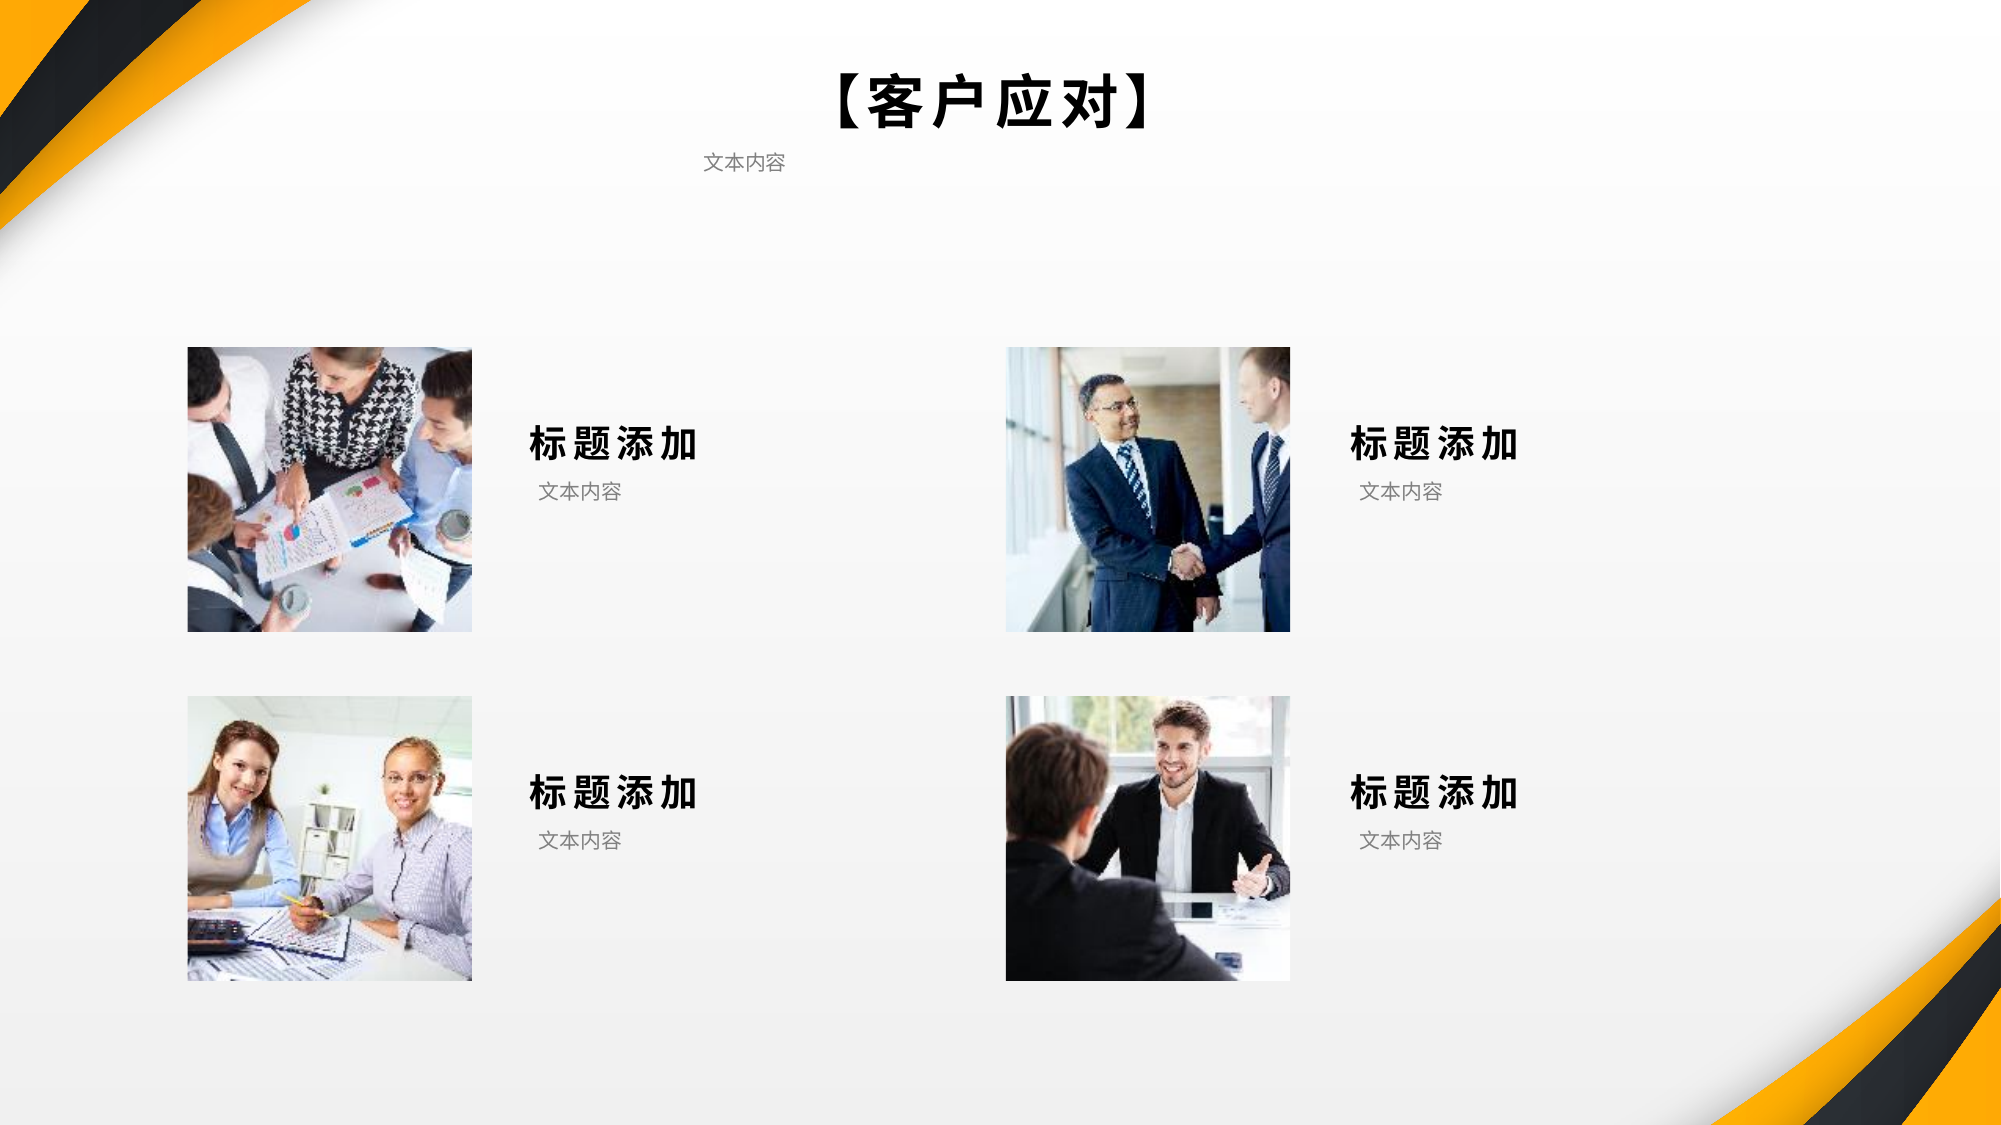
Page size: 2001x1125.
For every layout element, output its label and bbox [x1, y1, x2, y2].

text_box [1692, 493, 2000, 1125]
text_box [679, 58, 1321, 183]
text_box [514, 761, 918, 861]
text_box [1005, 346, 1291, 633]
text_box [1005, 695, 1291, 982]
text_box [187, 695, 473, 982]
text_box [1335, 412, 1739, 512]
text_box [267, 346, 473, 633]
text_box [1335, 761, 1739, 861]
text_box [514, 412, 918, 512]
text_box [0, 0, 267, 671]
